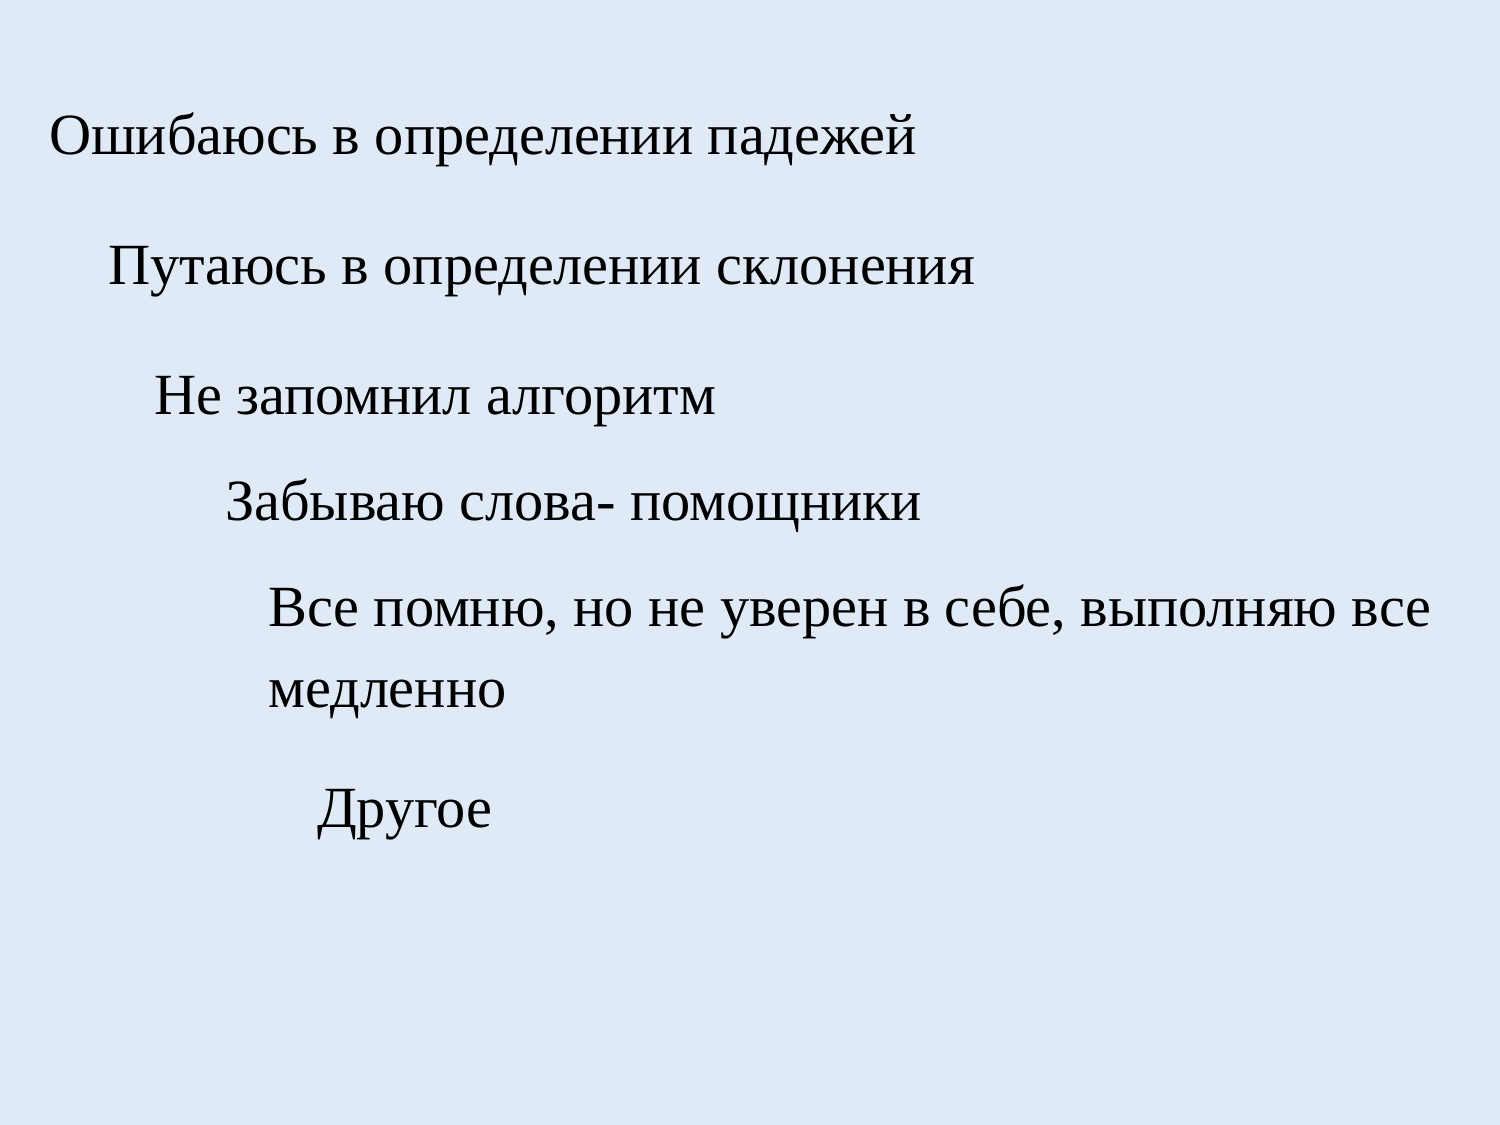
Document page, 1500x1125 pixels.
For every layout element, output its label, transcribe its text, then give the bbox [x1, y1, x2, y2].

text_box Забываю слова- помощники [210, 444, 938, 540]
text_box Не запомнил алгоритм [139, 338, 732, 434]
text_box Путаюсь в определении склонения [93, 208, 991, 304]
text_box Ошибаюсь в определении падежей [34, 78, 933, 174]
text_box Другое [302, 751, 508, 847]
text_box Все помню, но не уверен в себе, выполняю все медленно [253, 550, 1459, 727]
